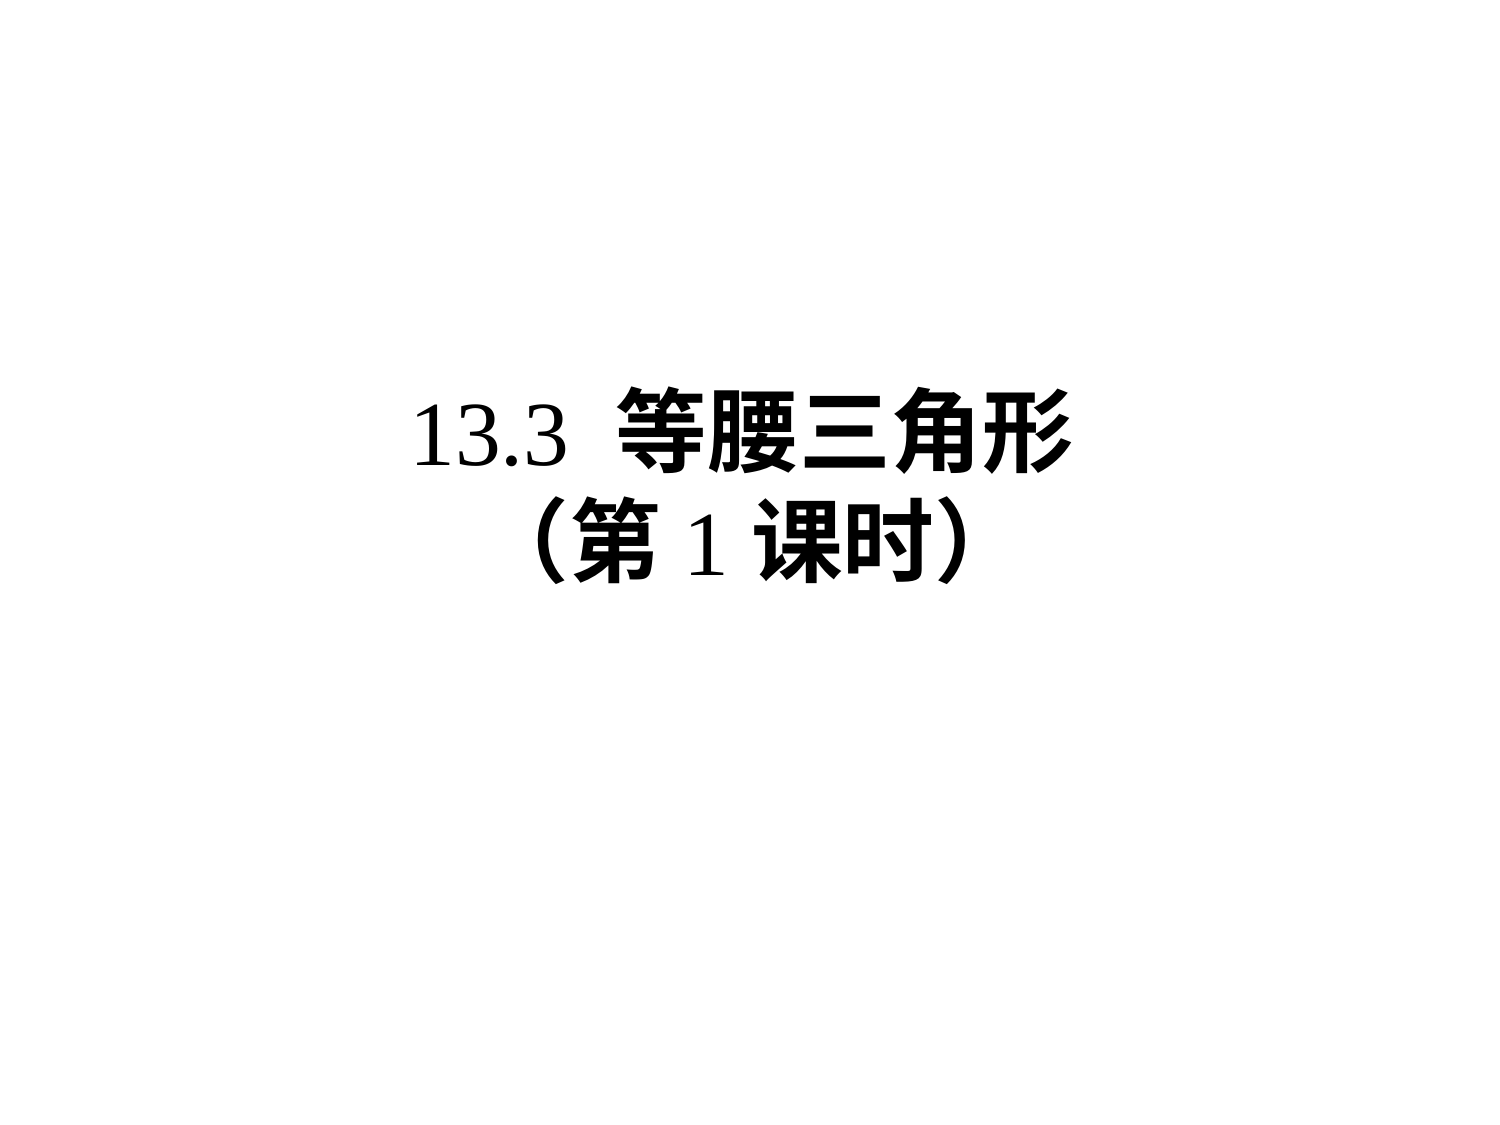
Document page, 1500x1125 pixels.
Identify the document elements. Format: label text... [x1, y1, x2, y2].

text_box 13.3 等腰三角形 （第1课时） [0, 366, 1492, 601]
